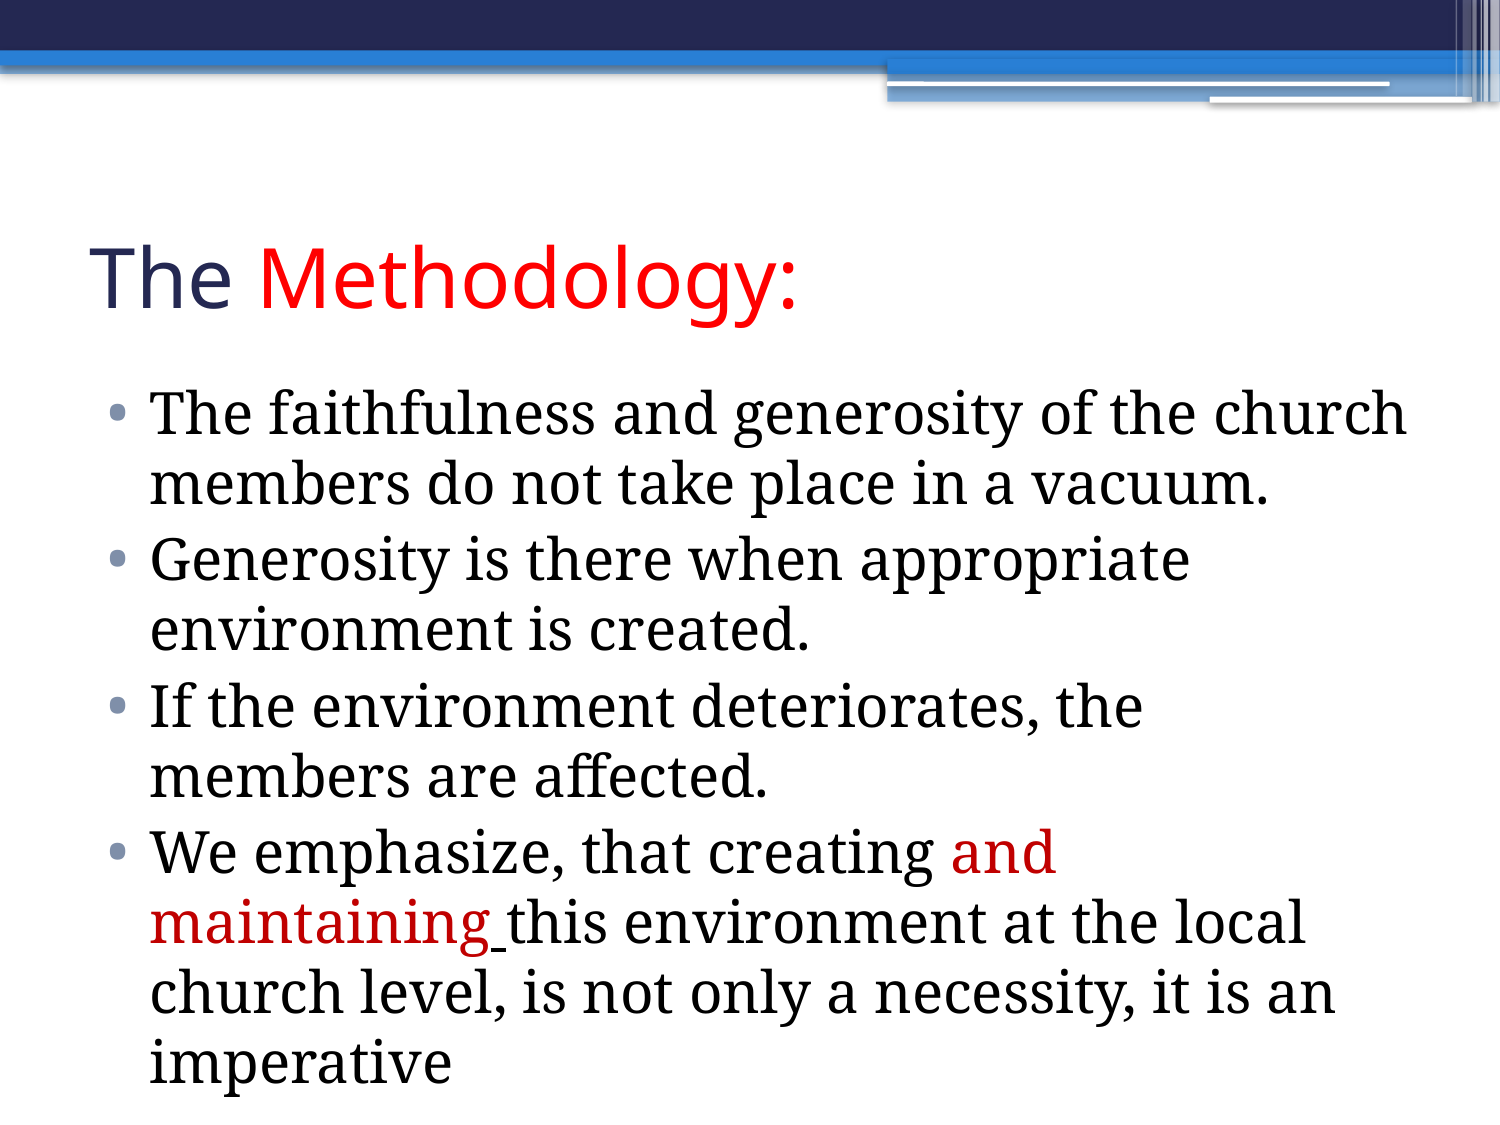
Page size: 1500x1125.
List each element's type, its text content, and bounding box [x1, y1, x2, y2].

title The Methodology: [75, 187, 1425, 363]
list The faithfulness and generosity of the church members do not take place in a vacuum. Generosity is there when appropriate environment is created. If the environment deteriorates, the members are affected. We emphasize, that creating and maintaining this environment at the local church level, is not only a necessity, it is an imperative [75, 368, 1425, 1079]
